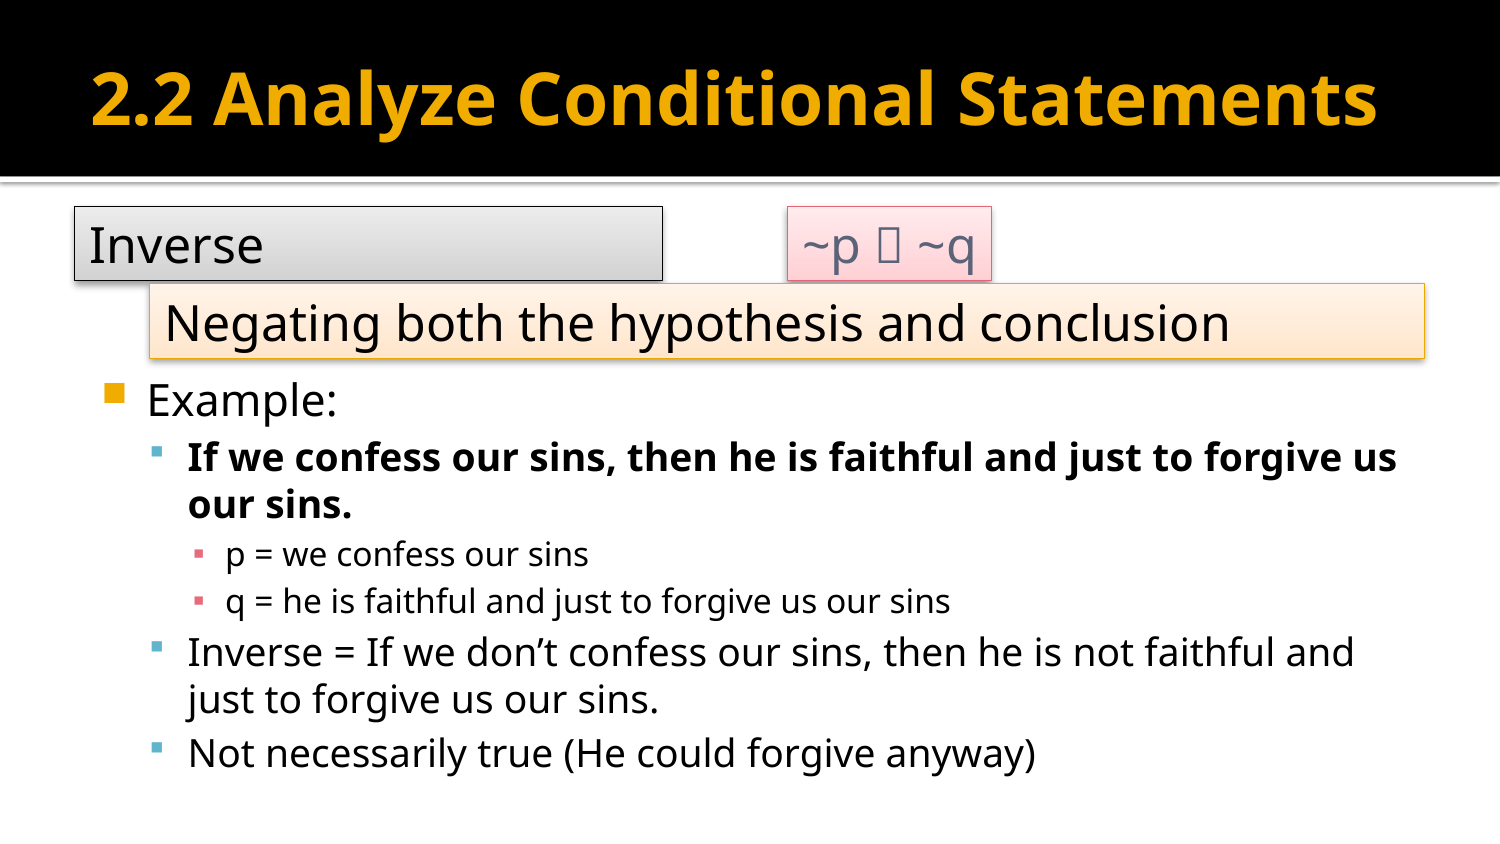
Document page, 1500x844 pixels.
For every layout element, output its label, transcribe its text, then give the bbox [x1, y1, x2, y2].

text_box Negating both the hypothesis and conclusion [149, 283, 1425, 359]
text_box ~p  ~q [787, 206, 992, 281]
text_box Inverse [74, 206, 663, 281]
list Example: If we confess our sins, then he is faithful and just to forgive us our sins. p = we confess our sins q = he is faithful and just to forgive us our sins Inverse = If we don’t confess our sins, then he is not faithful and just to forgive us our sins. Not necessarily true (He could forgive anyway) [75, 356, 1425, 788]
title 2.2 Analyze Conditional Statements [75, 19, 1425, 174]
